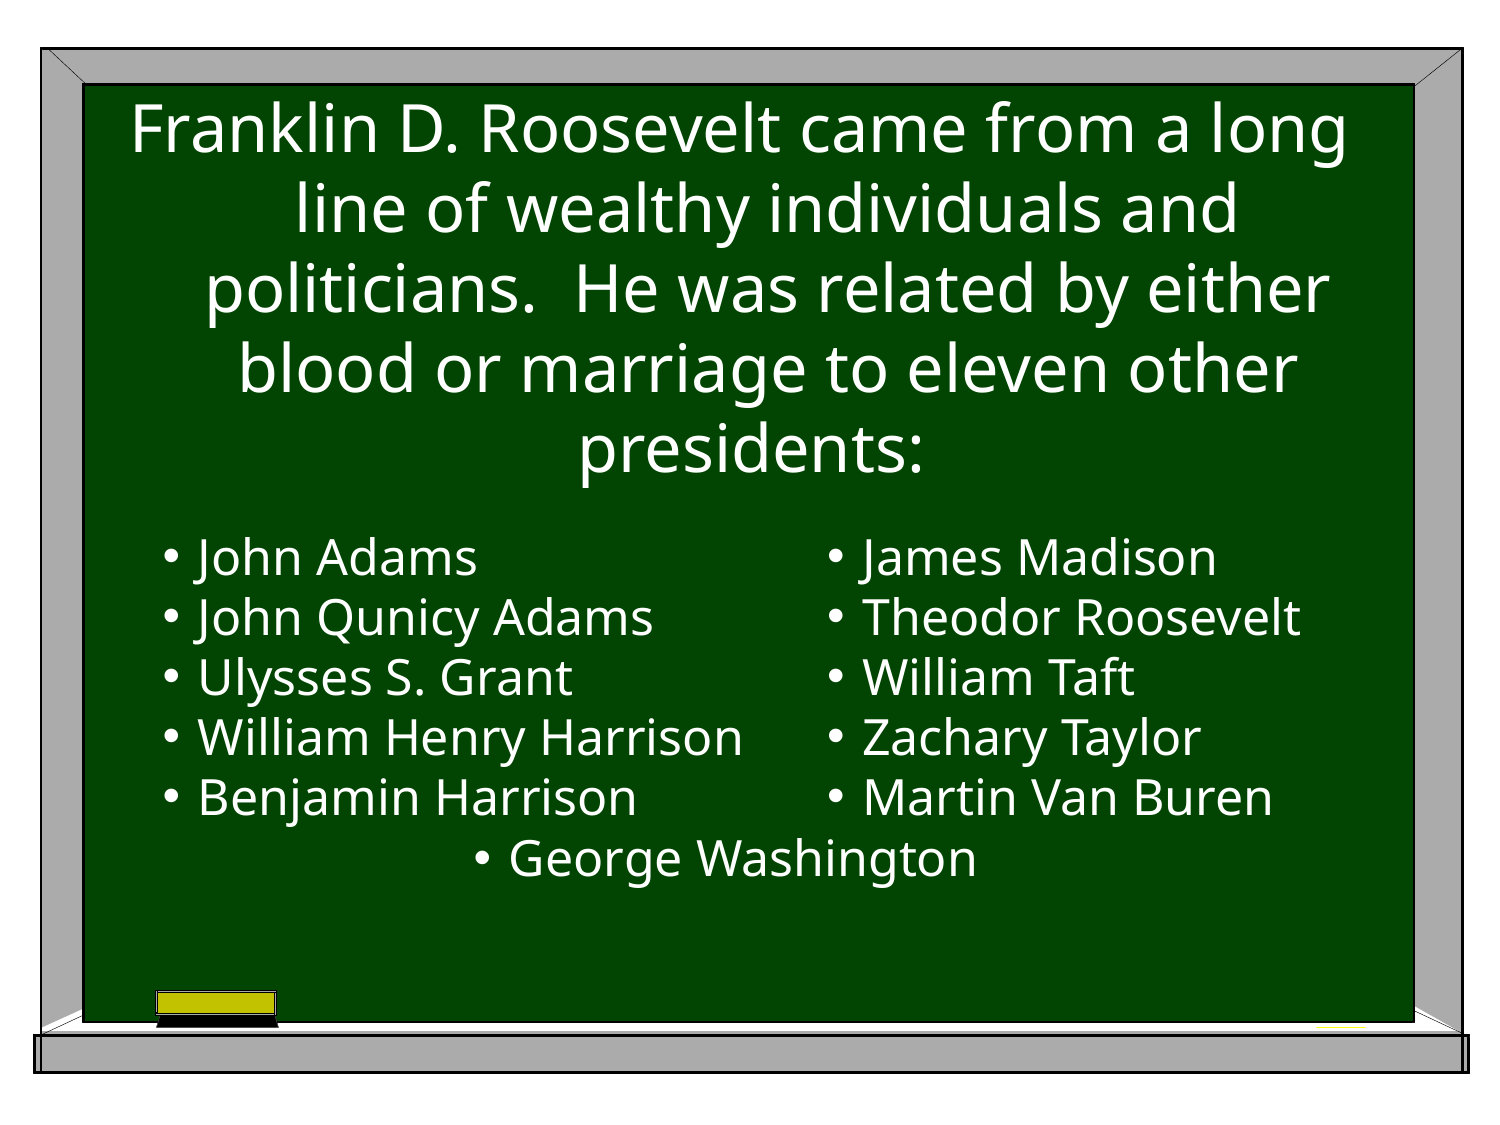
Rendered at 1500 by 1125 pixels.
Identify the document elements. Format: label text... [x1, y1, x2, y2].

list Franklin D. Roosevelt came from a long line of wealthy individuals and politicians. He was related by either blood or marriage to eleven other presidents: [77, 78, 1404, 1001]
text_box James Madison Theodor Roosevelt William Taft Zachary Taylor Martin Van Buren [812, 518, 1403, 834]
text_box John Adams John Qunicy Adams Ulysses S. Grant William Henry Harrison Benjamin Harrison [147, 518, 774, 834]
text_box George Washington [458, 819, 1008, 895]
